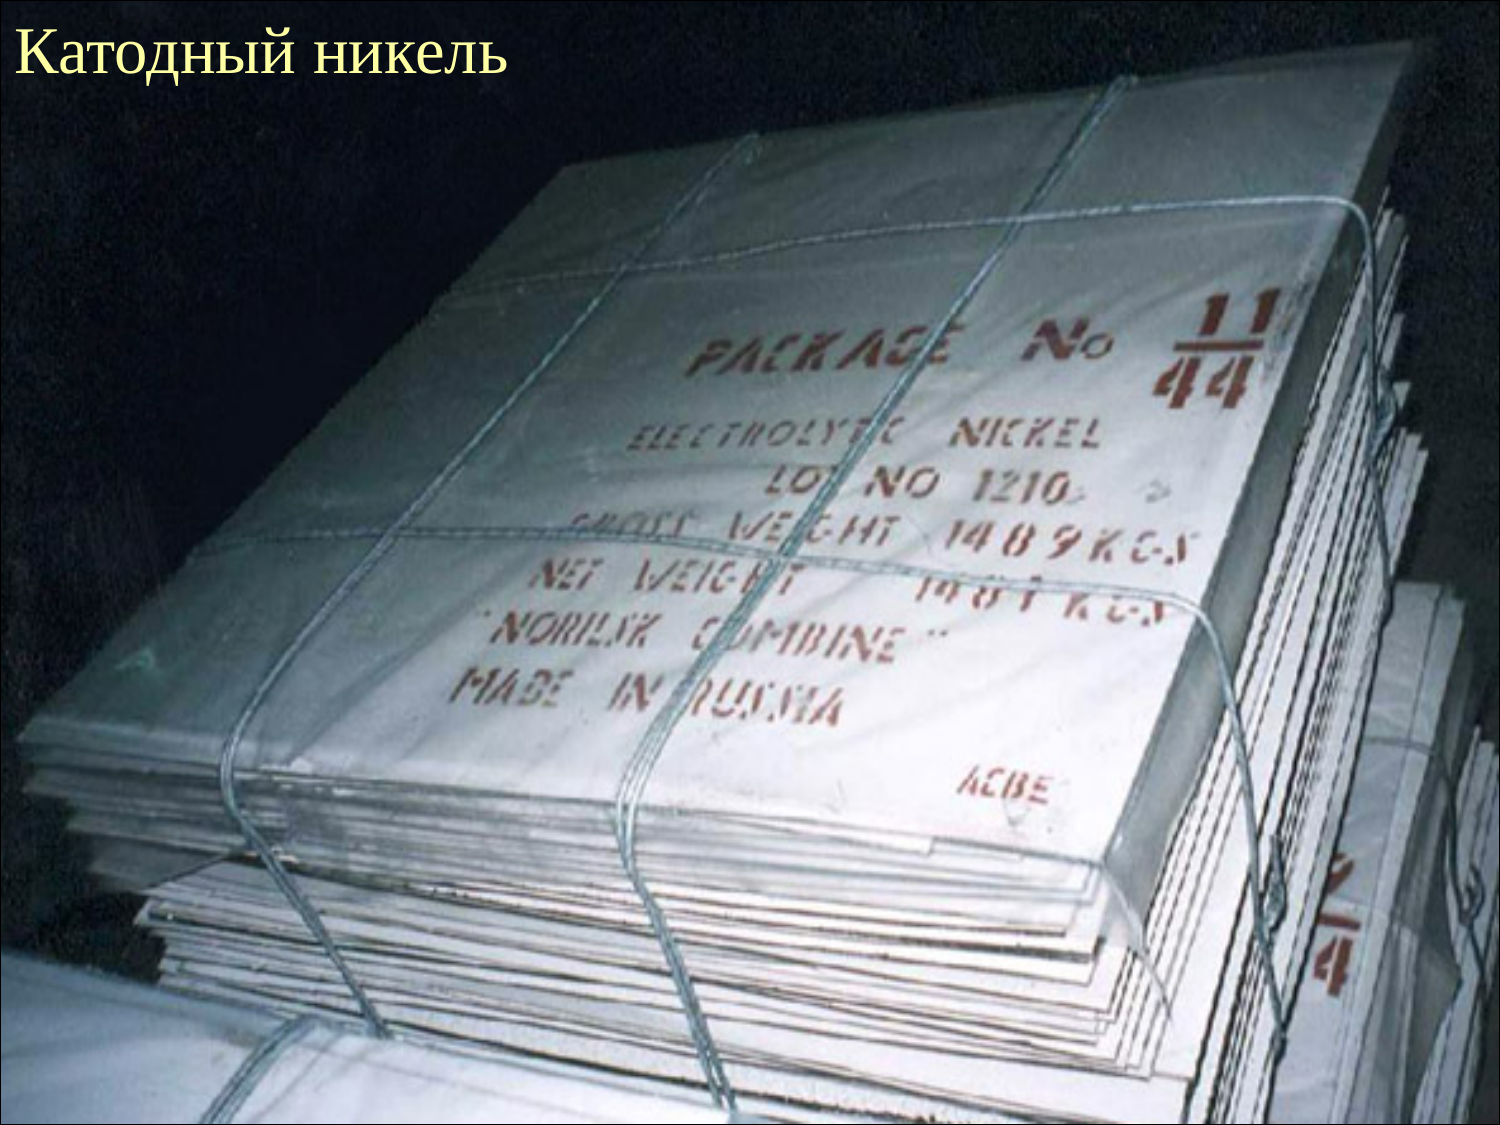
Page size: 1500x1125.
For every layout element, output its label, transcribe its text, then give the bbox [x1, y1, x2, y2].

text_box Катодный никель [0, 0, 1500, 95]
text_box [0, 95, 1500, 1125]
